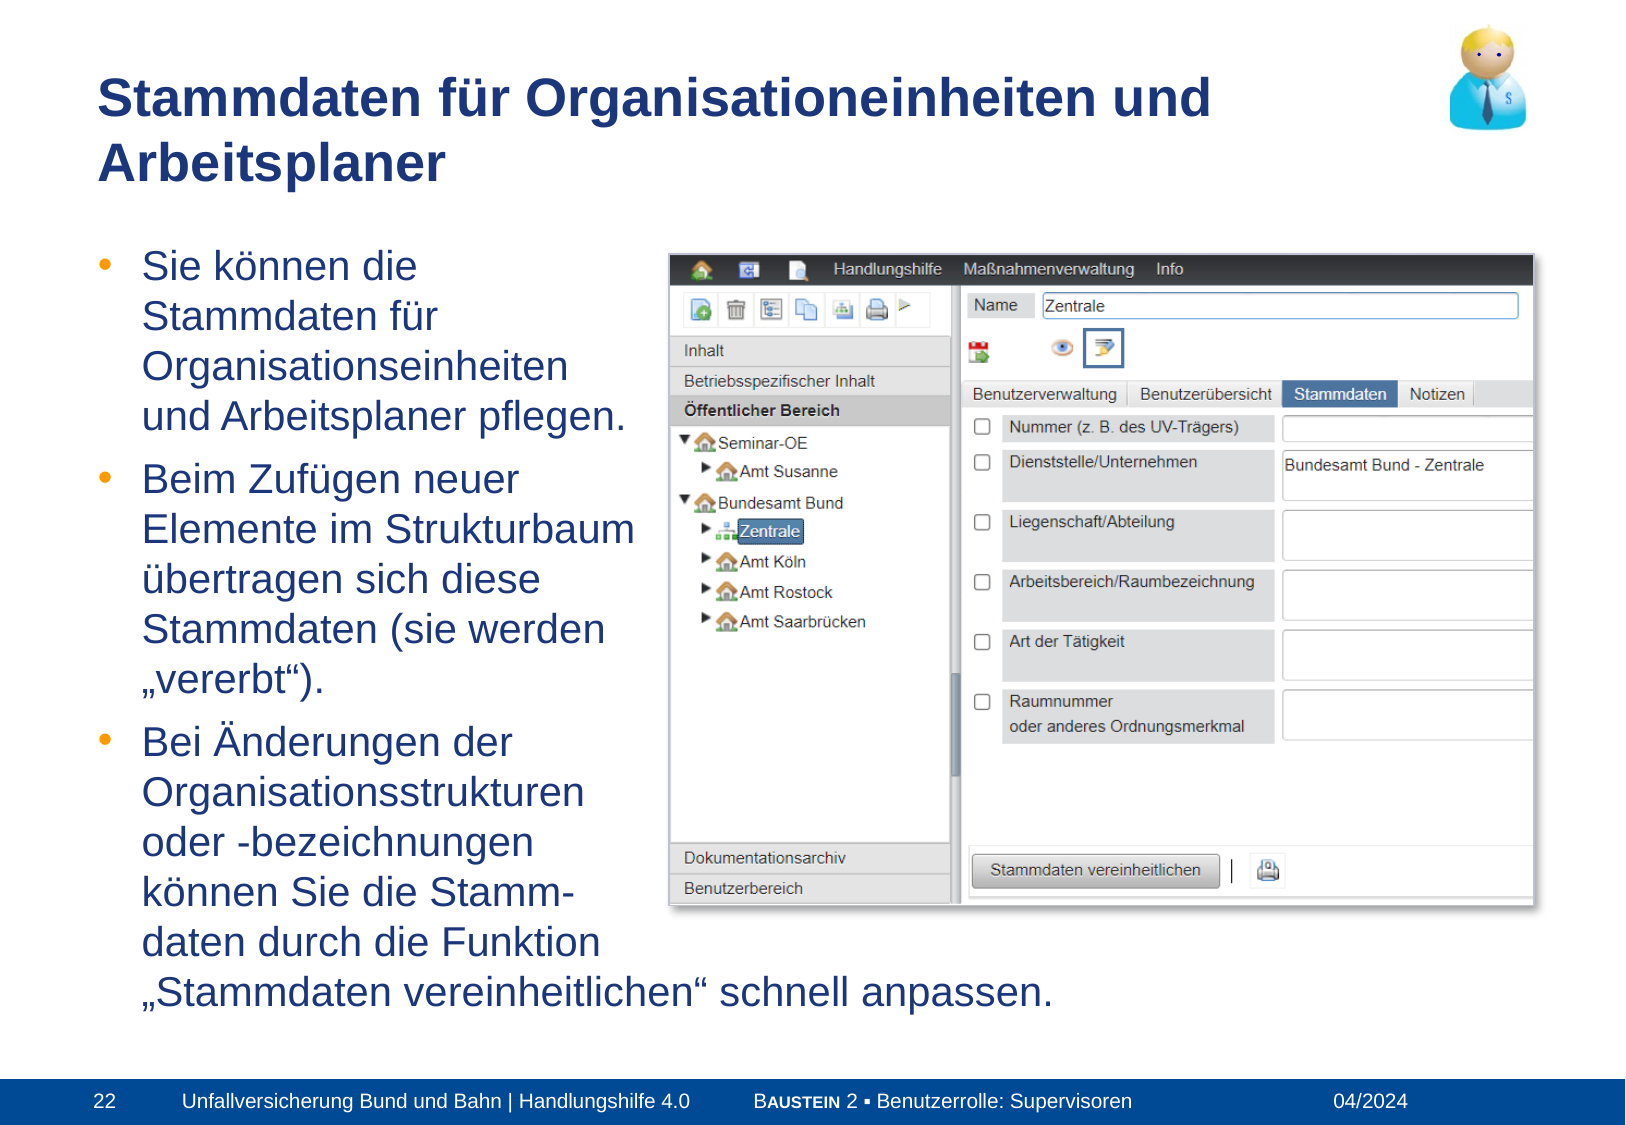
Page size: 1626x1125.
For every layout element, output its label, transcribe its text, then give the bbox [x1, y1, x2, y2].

text_box Stammdaten für Organisationeinheiten und Arbeitsplaner [82, 54, 1313, 138]
picture [0, 1079, 1626, 1125]
text_box Sie können die Stammdaten für Organisationseinheiten und Arbeitsplaner pflegen. Beim Zufügen neuer Elemente im Strukturbaum übertragen sich diese Stammdaten (sie werden „vererbt“). Bei Änderungen der Organisationsstrukturen oder -bezeichnungen können Sie die Stamm- daten durch die Funktion „Stammdaten vereinheitlichen“ schnell anpassen. [83, 231, 1548, 528]
picture [669, 254, 1534, 906]
picture [1446, 24, 1527, 134]
